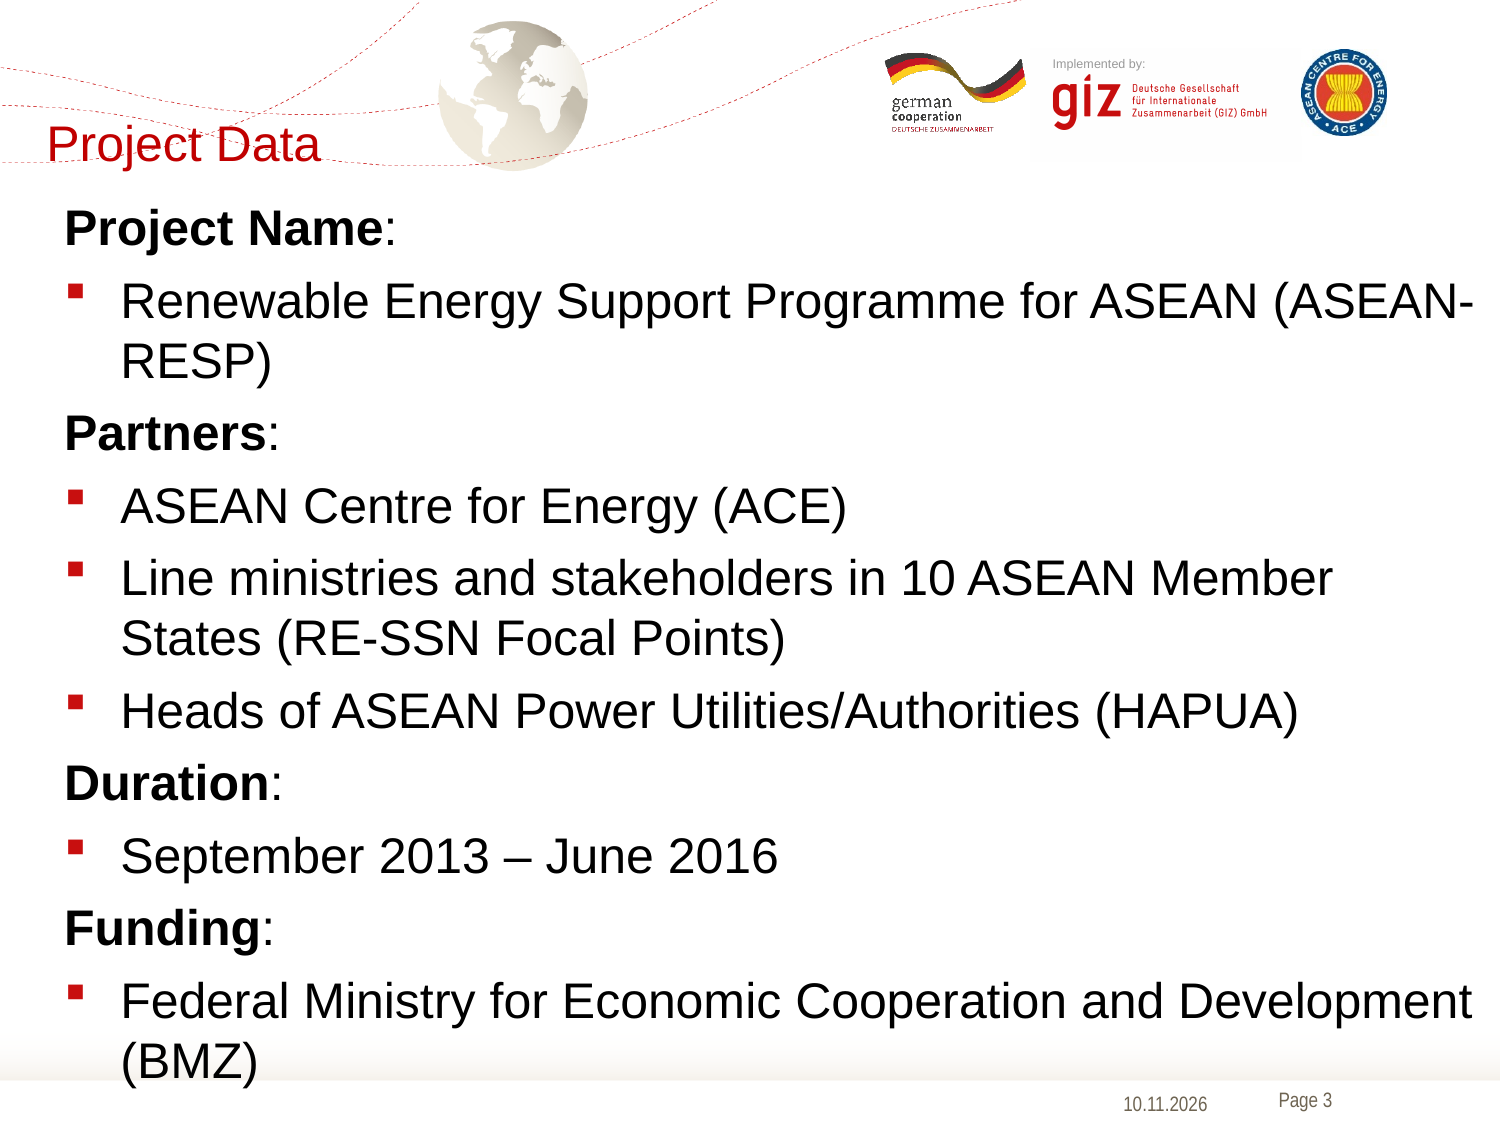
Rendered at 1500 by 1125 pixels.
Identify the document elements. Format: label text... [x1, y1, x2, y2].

text_box Project Data [31, 104, 1400, 206]
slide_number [1108, 1082, 1322, 1125]
list Project Name: Renewable Energy Support Programme for ASEAN (ASEAN-RESP) Partners: ASEAN Centre for Energy (ACE) Line ministries and stakeholders in 10 ASEAN Member States (RE-SSN Focal Points) Heads of ASEAN Power Utilities/Authorities (HAPUA) Duration: September 2013 – June 2016 Funding: Federal Ministry for Economic Cooperation and Development (BMZ) [48, 187, 1500, 984]
picture [0, 0, 1500, 184]
picture [0, 959, 1500, 1081]
